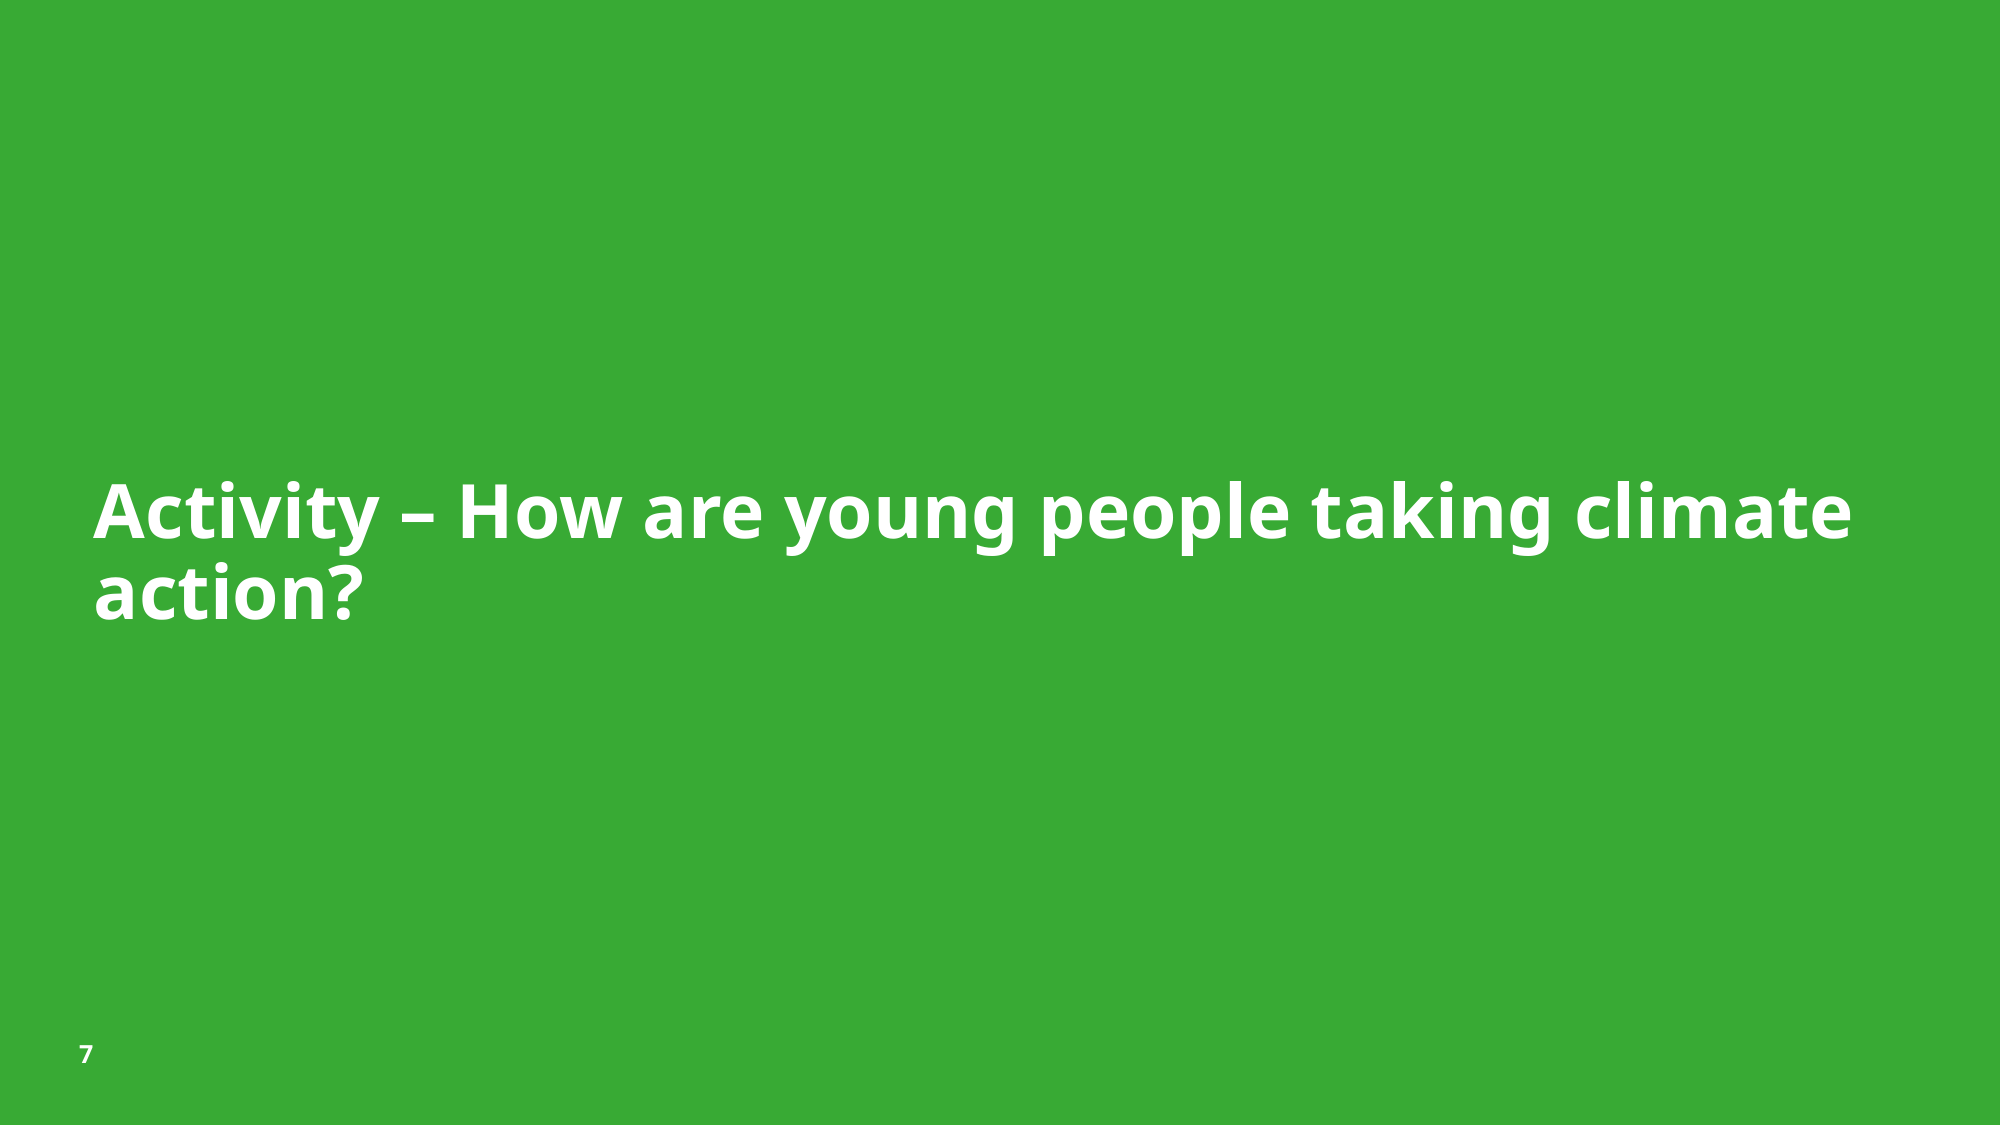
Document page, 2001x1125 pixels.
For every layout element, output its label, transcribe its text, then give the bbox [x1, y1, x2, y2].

slide_number 7 [79, 1023, 190, 1073]
title Activity – How are young people taking climate action? [78, 125, 1919, 984]
